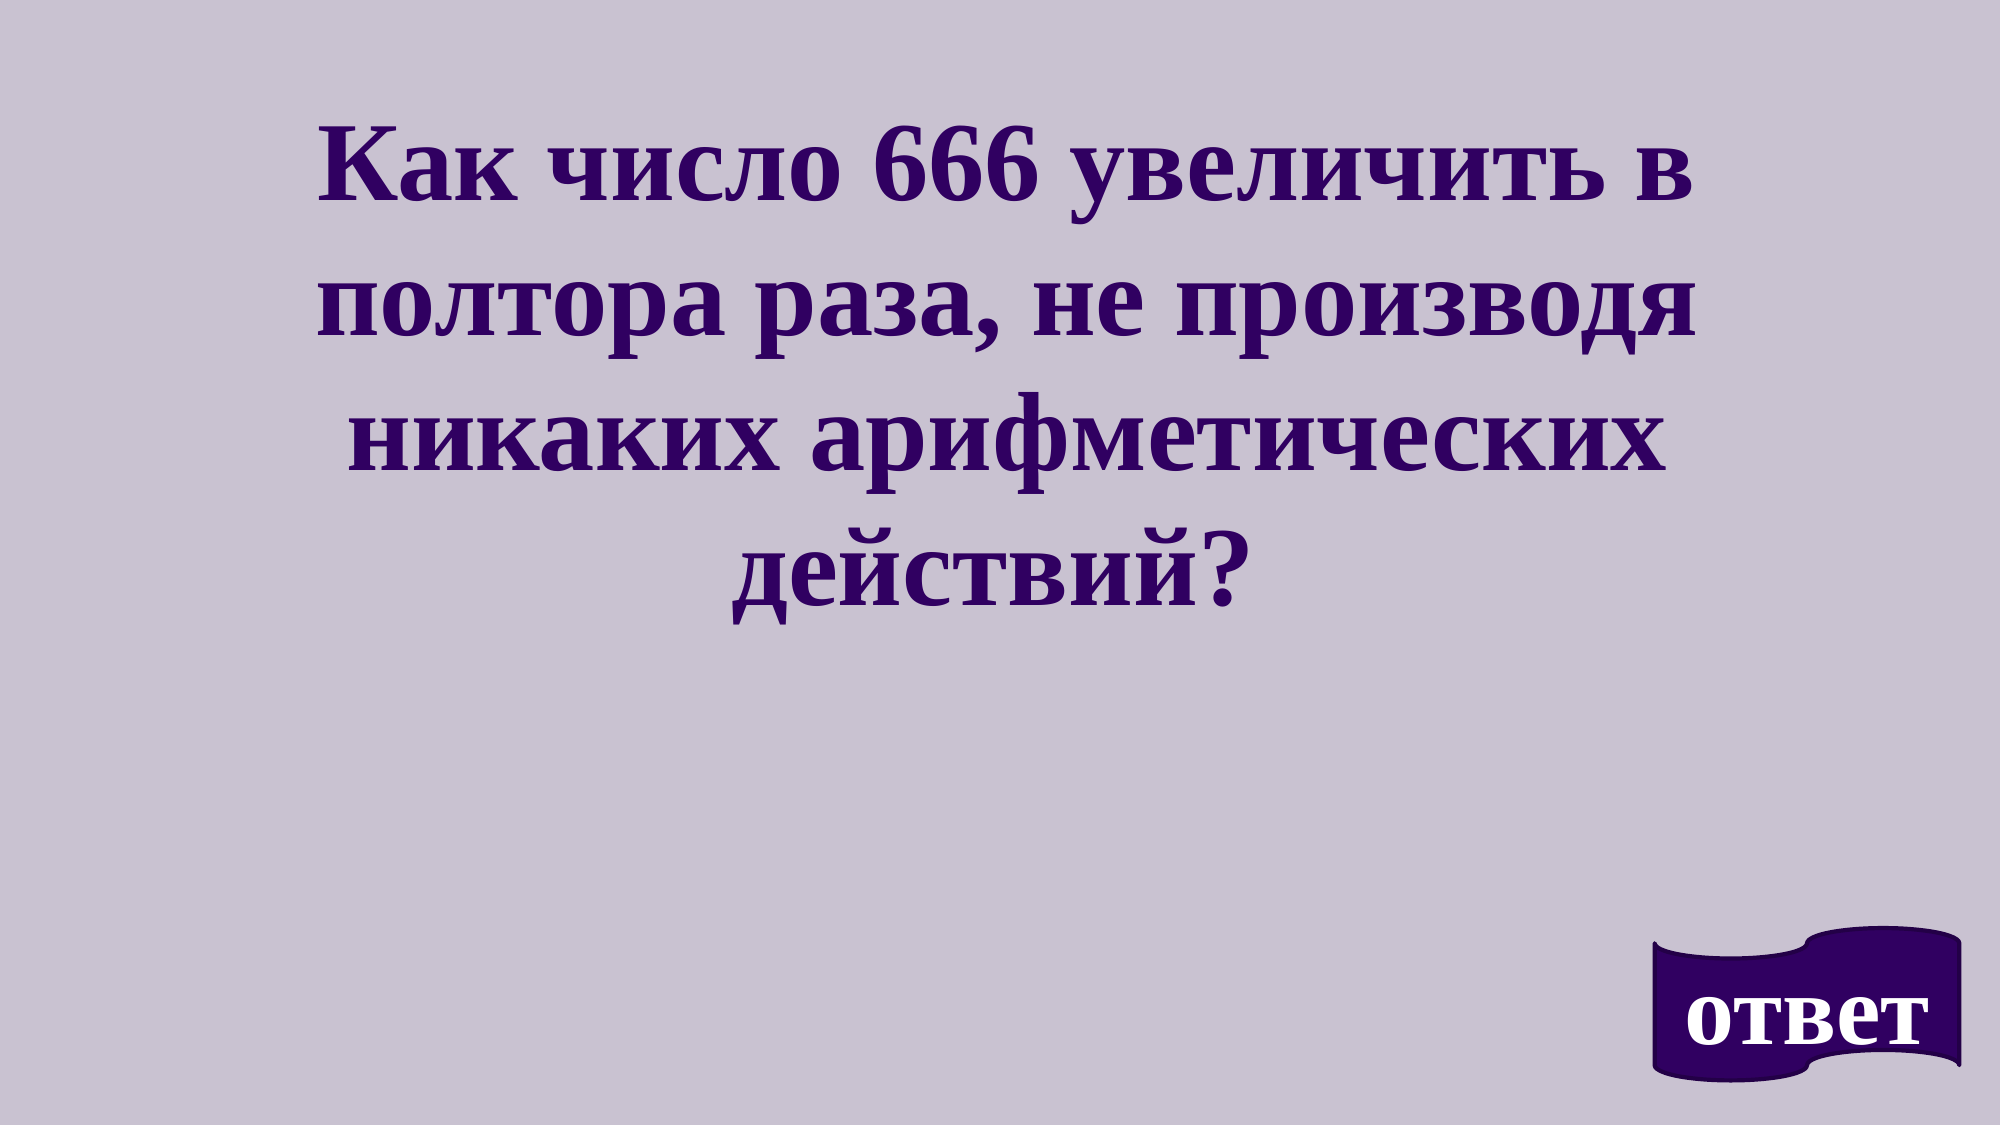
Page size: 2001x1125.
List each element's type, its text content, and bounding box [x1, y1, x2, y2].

text_box Как число 666 увеличить в полтора раза, не производя никаких арифметических действий? [132, 80, 1882, 636]
text_box ответ [1652, 925, 1962, 1083]
